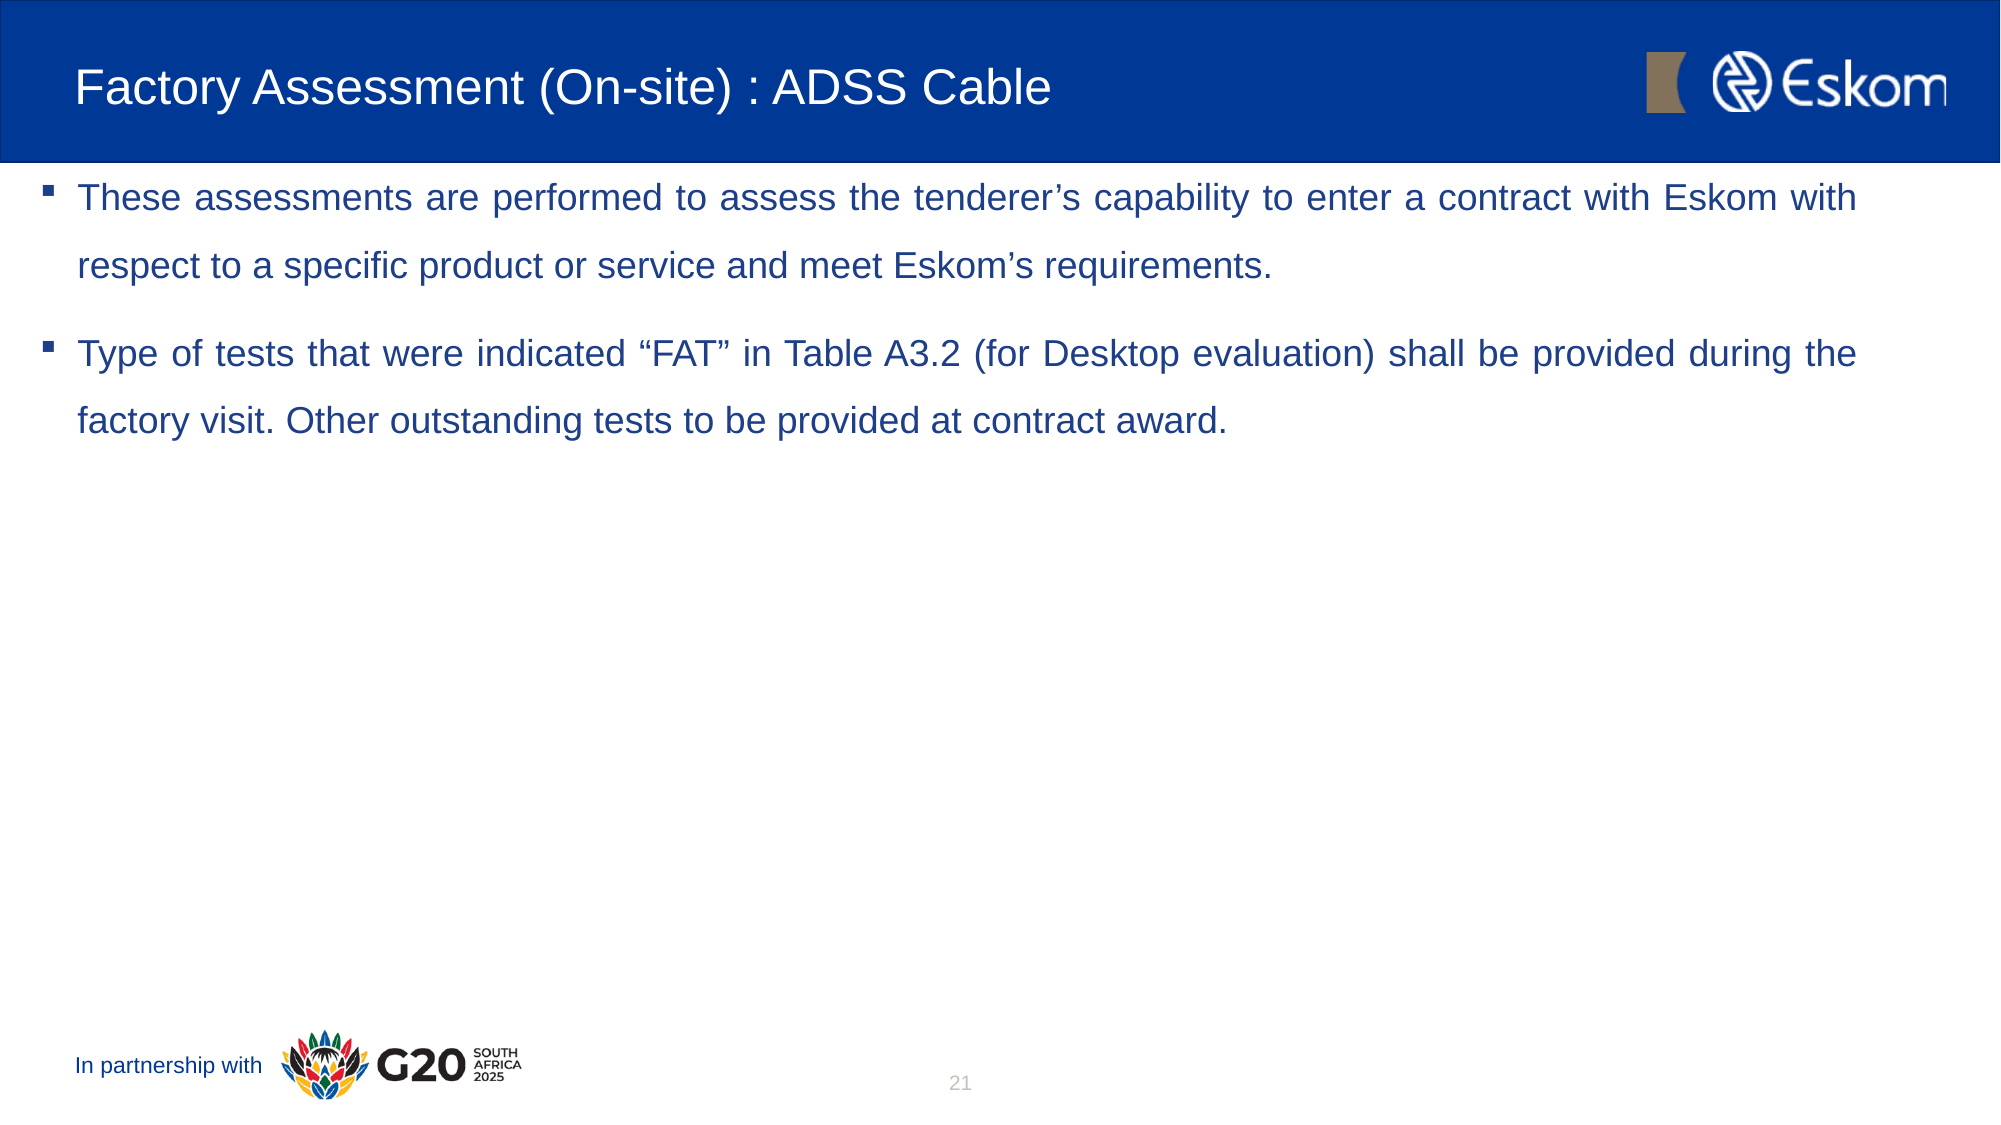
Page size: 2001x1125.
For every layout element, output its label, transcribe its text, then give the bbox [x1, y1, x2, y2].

title Factory Assessment (On-site) : ADSS Cable [59, 33, 1620, 143]
slide_number [99, 1058, 481, 1103]
list These assessments are performed to assess the tenderer’s capability to enter a contract with Eskom with respect to a specific product or service and meet Eskom’s requirements. Type of tests that were indicated “FAT” in Table A3.2 (for Desktop evaluation) shall be provided during the factory visit. Other outstanding tests to be provided at contract award. [24, 143, 1874, 1020]
picture [280, 1029, 526, 1100]
slide_number 21 [858, 1058, 1063, 1103]
